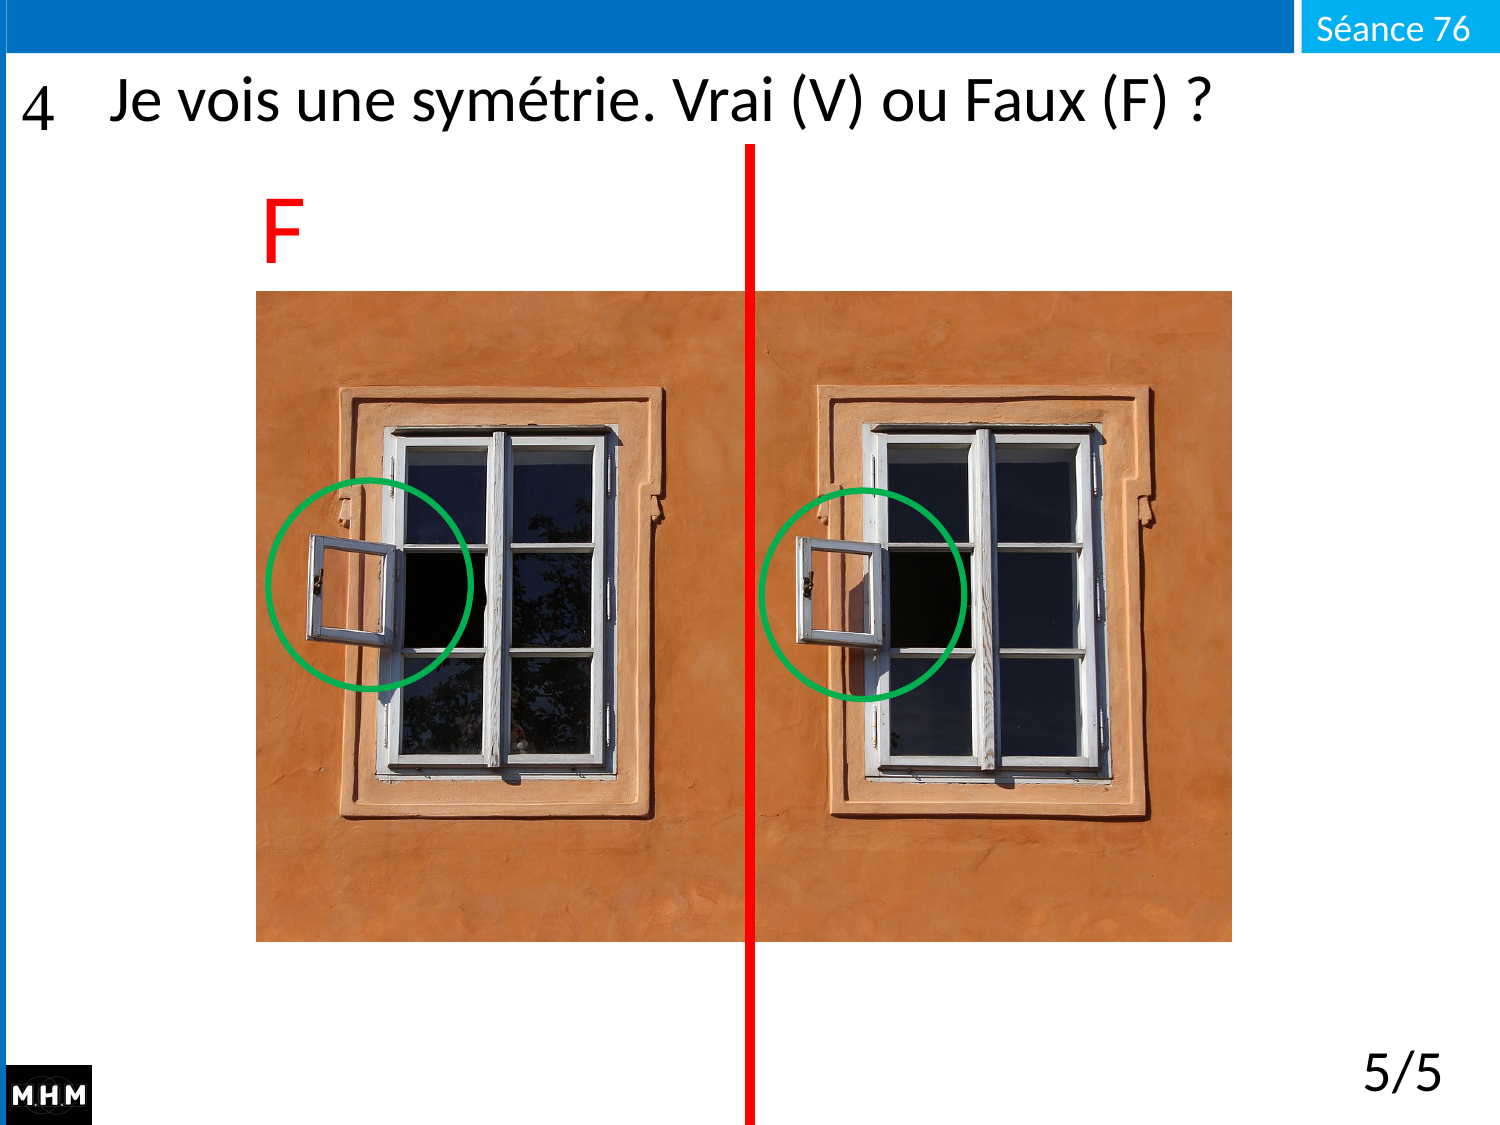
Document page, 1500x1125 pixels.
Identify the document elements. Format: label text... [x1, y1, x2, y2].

title Je vois une symétrie. Vrai (V) ou Faux (F) ? [94, 57, 1389, 144]
text_box F [246, 155, 499, 291]
text_box 5/5 [1319, 1026, 1488, 1111]
picture [6, 1065, 92, 1125]
picture [256, 291, 749, 942]
picture [751, 291, 1232, 942]
